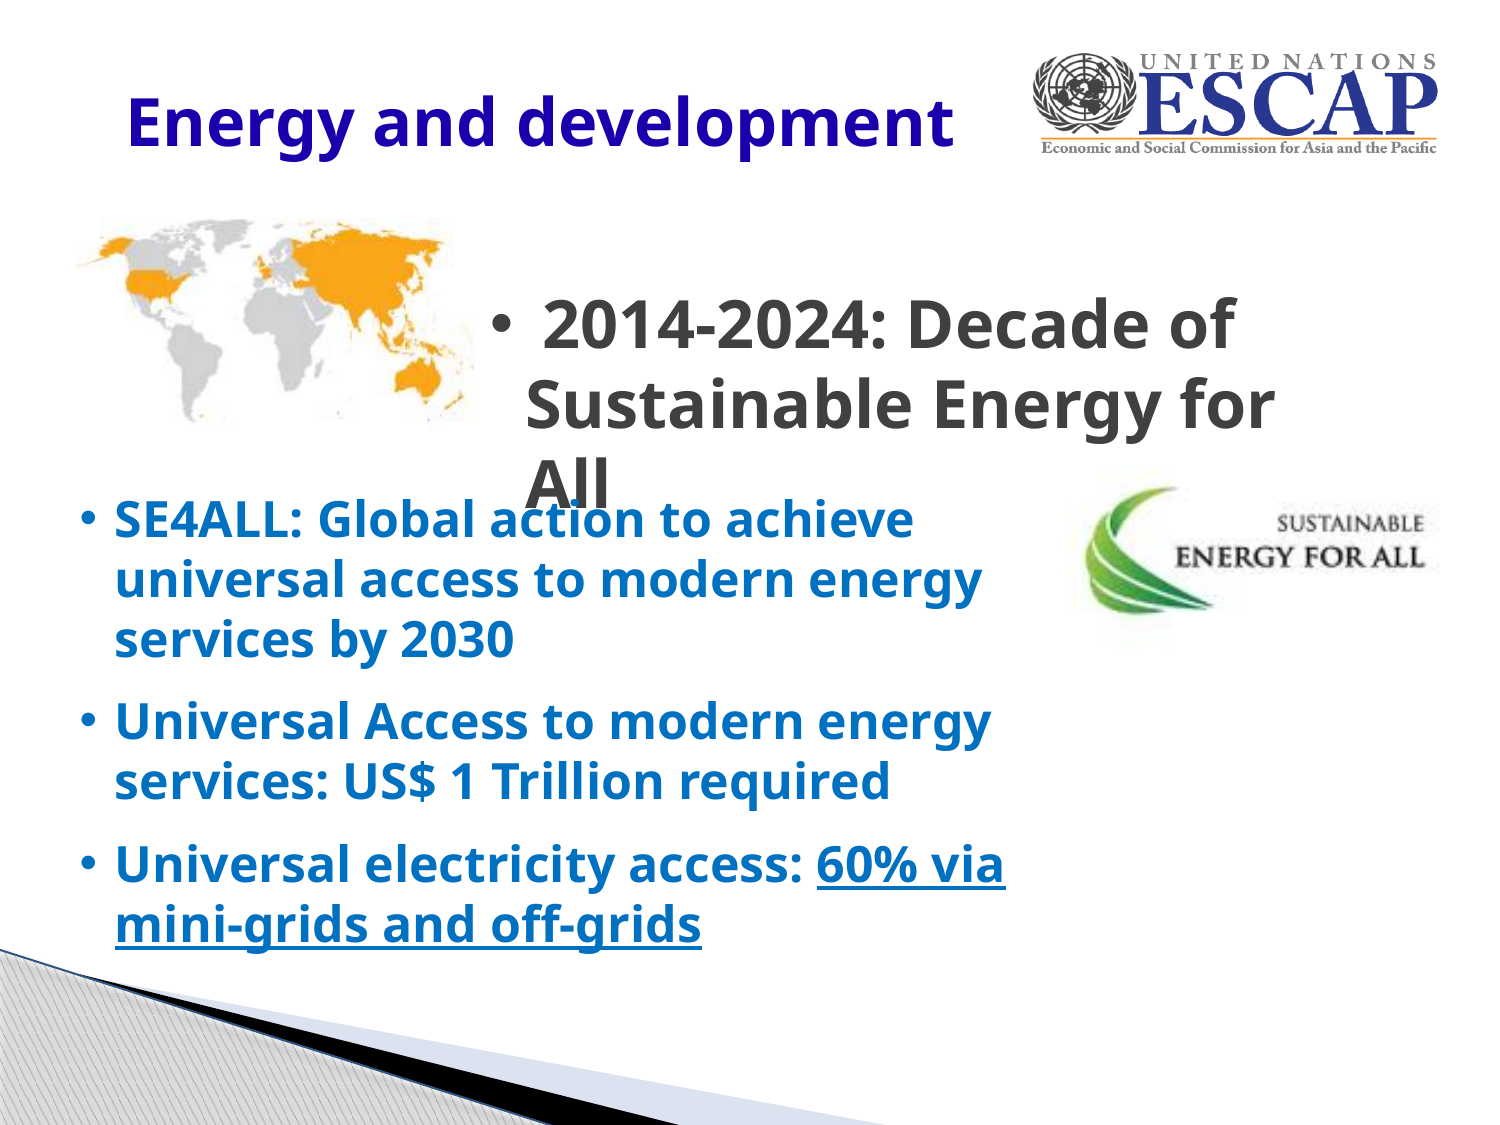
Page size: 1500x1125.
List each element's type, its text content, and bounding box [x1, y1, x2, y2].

text_box 2014-2024: Decade of Sustainable Energy for All [474, 274, 1350, 479]
picture [1064, 467, 1500, 656]
title Energy and development [0, 54, 1081, 185]
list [74, 218, 475, 432]
text_box SE4ALL: Global action to achieve universal access to modern energy services by 2030 Universal Access to modern energy services: US$ 1 Trillion required Universal electricity access: 60% via mini-grids and off-grids [64, 479, 1093, 960]
